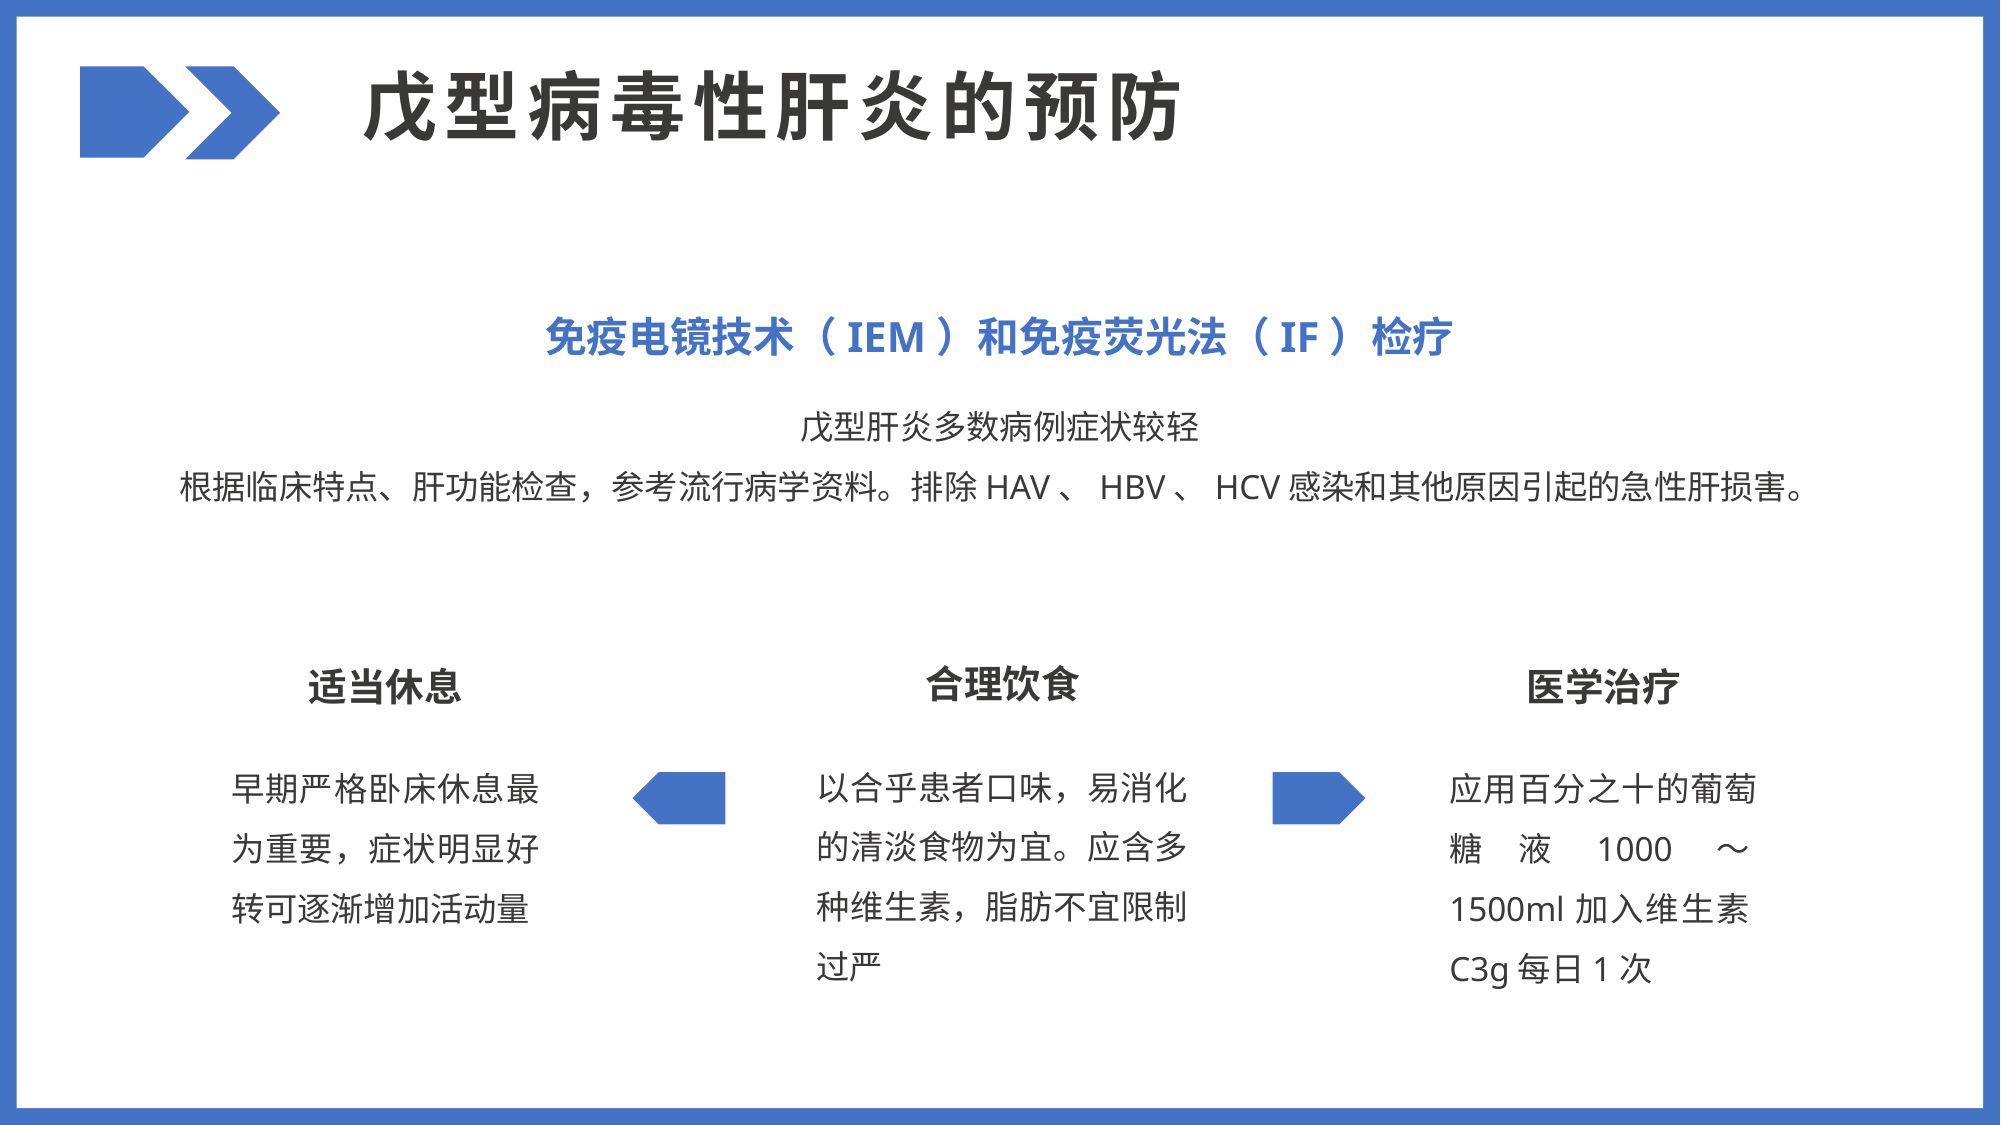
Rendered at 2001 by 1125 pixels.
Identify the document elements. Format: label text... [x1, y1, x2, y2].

text_box 以合乎患者口味，易消化的清淡食物为宜。应含多种维生素，脂肪不宜限制过严 [776, 726, 1228, 922]
text_box 合理饮食 [859, 626, 1146, 712]
text_box 免疫电镜技术（IEM）和免疫荧光法（IF）检疗 [110, 262, 1890, 381]
text_box 适当休息 [262, 638, 509, 712]
text_box 戊型肝炎多数病例症状较轻 根据临床特点、肝功能检查，参考流行病学资料。排除HAV、HBV、HCV感染和其他原因引起的急性肝损害。 [110, 381, 1890, 514]
text_box 戊型病毒性肝炎的预防 [347, 52, 1325, 157]
text_box 应用百分之十的葡萄糖液1000～1500ml加入维生素C3g每日1次 [1409, 728, 1798, 897]
text_box 早期严格卧床休息最为重要，症状明显好转可逐渐增加活动量 [191, 728, 580, 897]
text_box 医学治疗 [1480, 638, 1728, 712]
text_box [631, 771, 727, 826]
text_box [1271, 771, 1367, 826]
